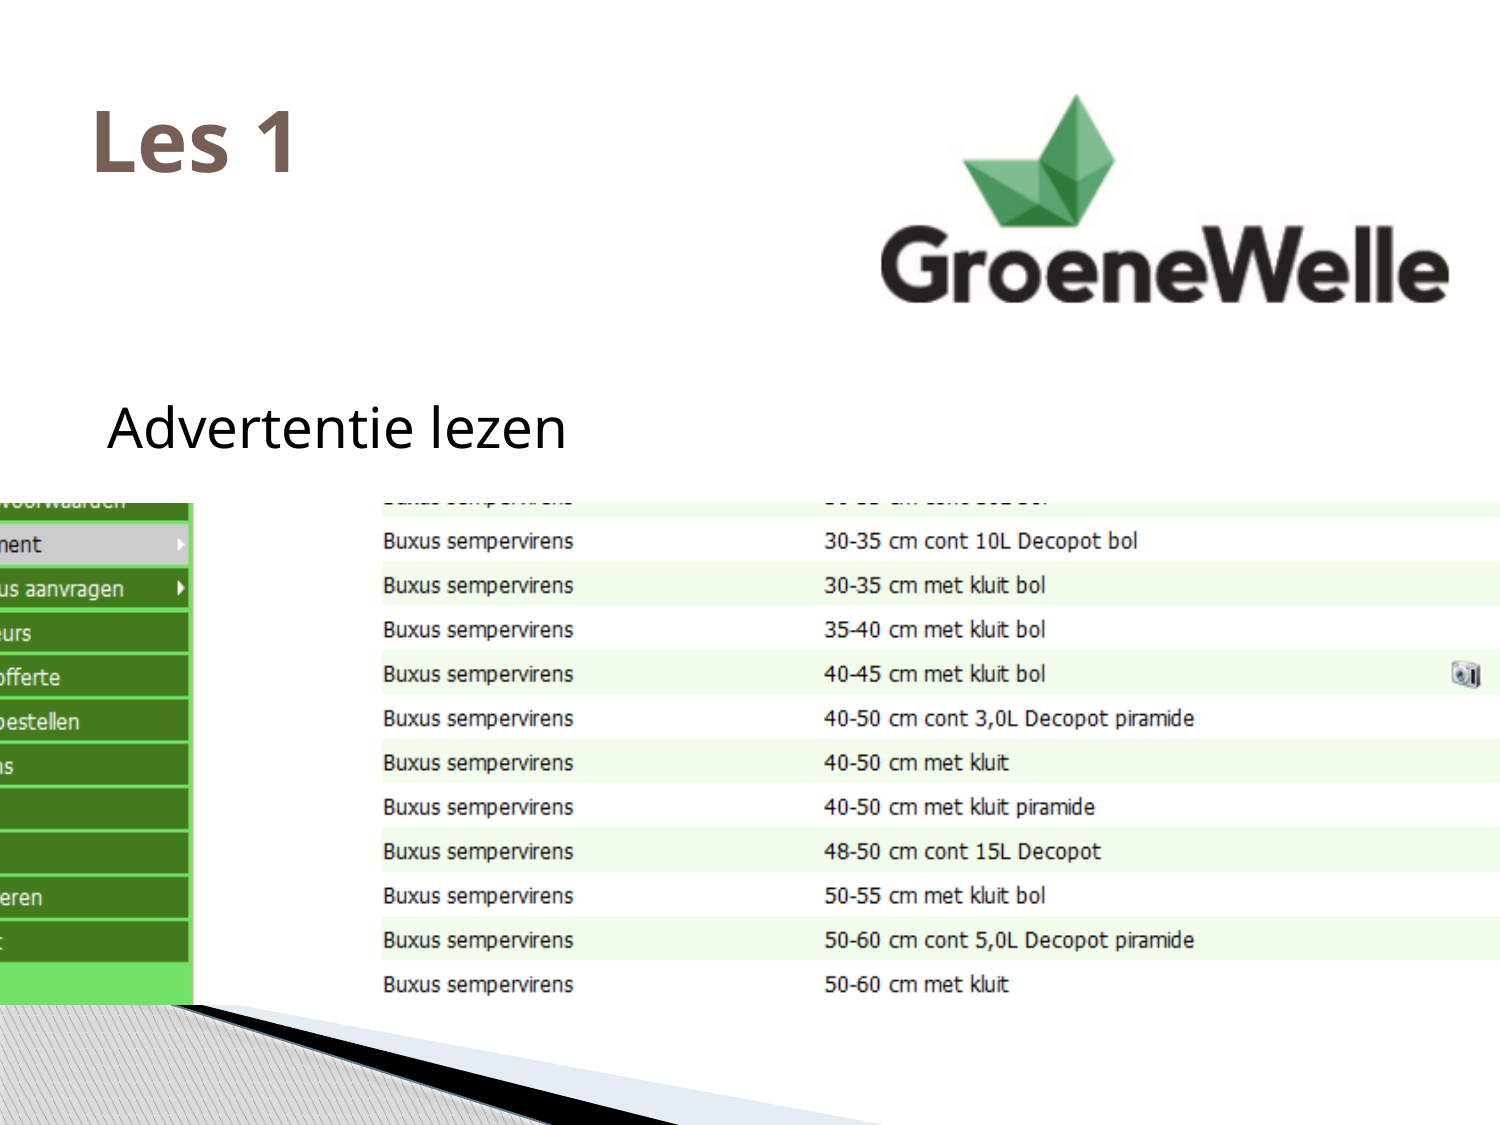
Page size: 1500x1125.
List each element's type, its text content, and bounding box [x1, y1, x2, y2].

picture [0, 503, 1500, 1005]
list Advertentie lezen [75, 385, 1425, 503]
title Les 1 [75, 45, 1425, 233]
picture [867, 71, 1473, 320]
